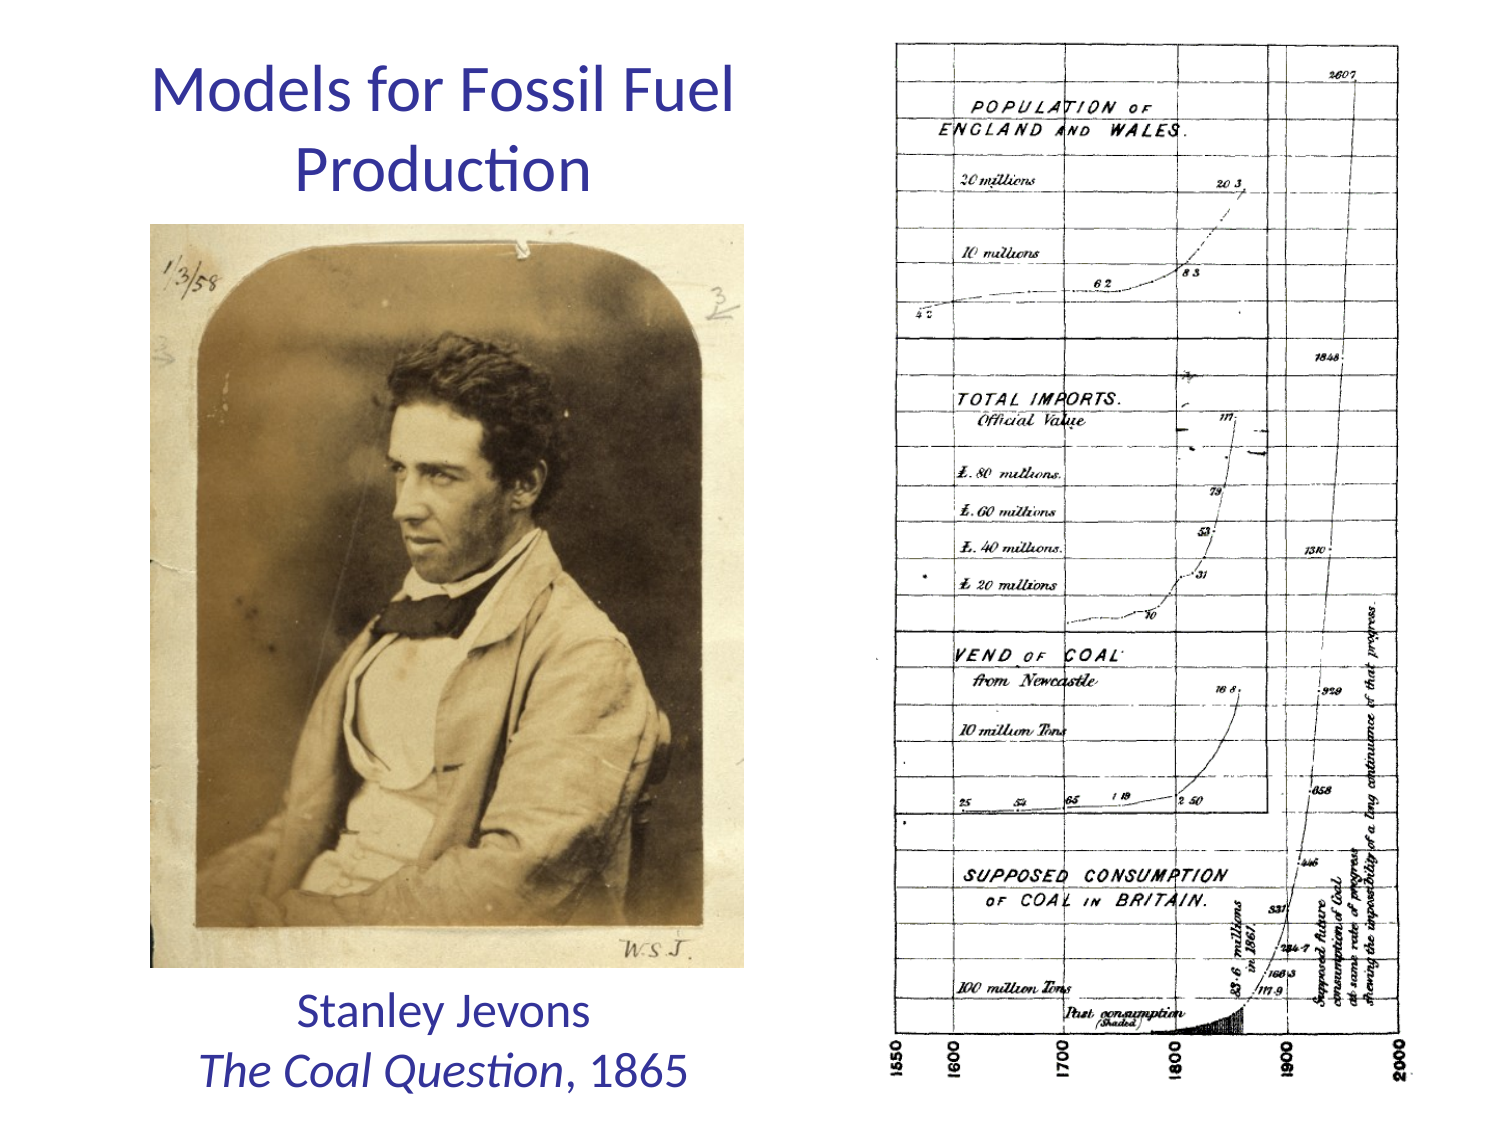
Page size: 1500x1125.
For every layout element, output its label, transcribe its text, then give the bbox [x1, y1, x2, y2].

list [149, 224, 745, 968]
title Models for Fossil Fuel Production [75, 24, 813, 225]
text_box Stanley Jevons The Coal Question, 1865 [74, 950, 813, 1125]
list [874, 22, 1426, 1088]
